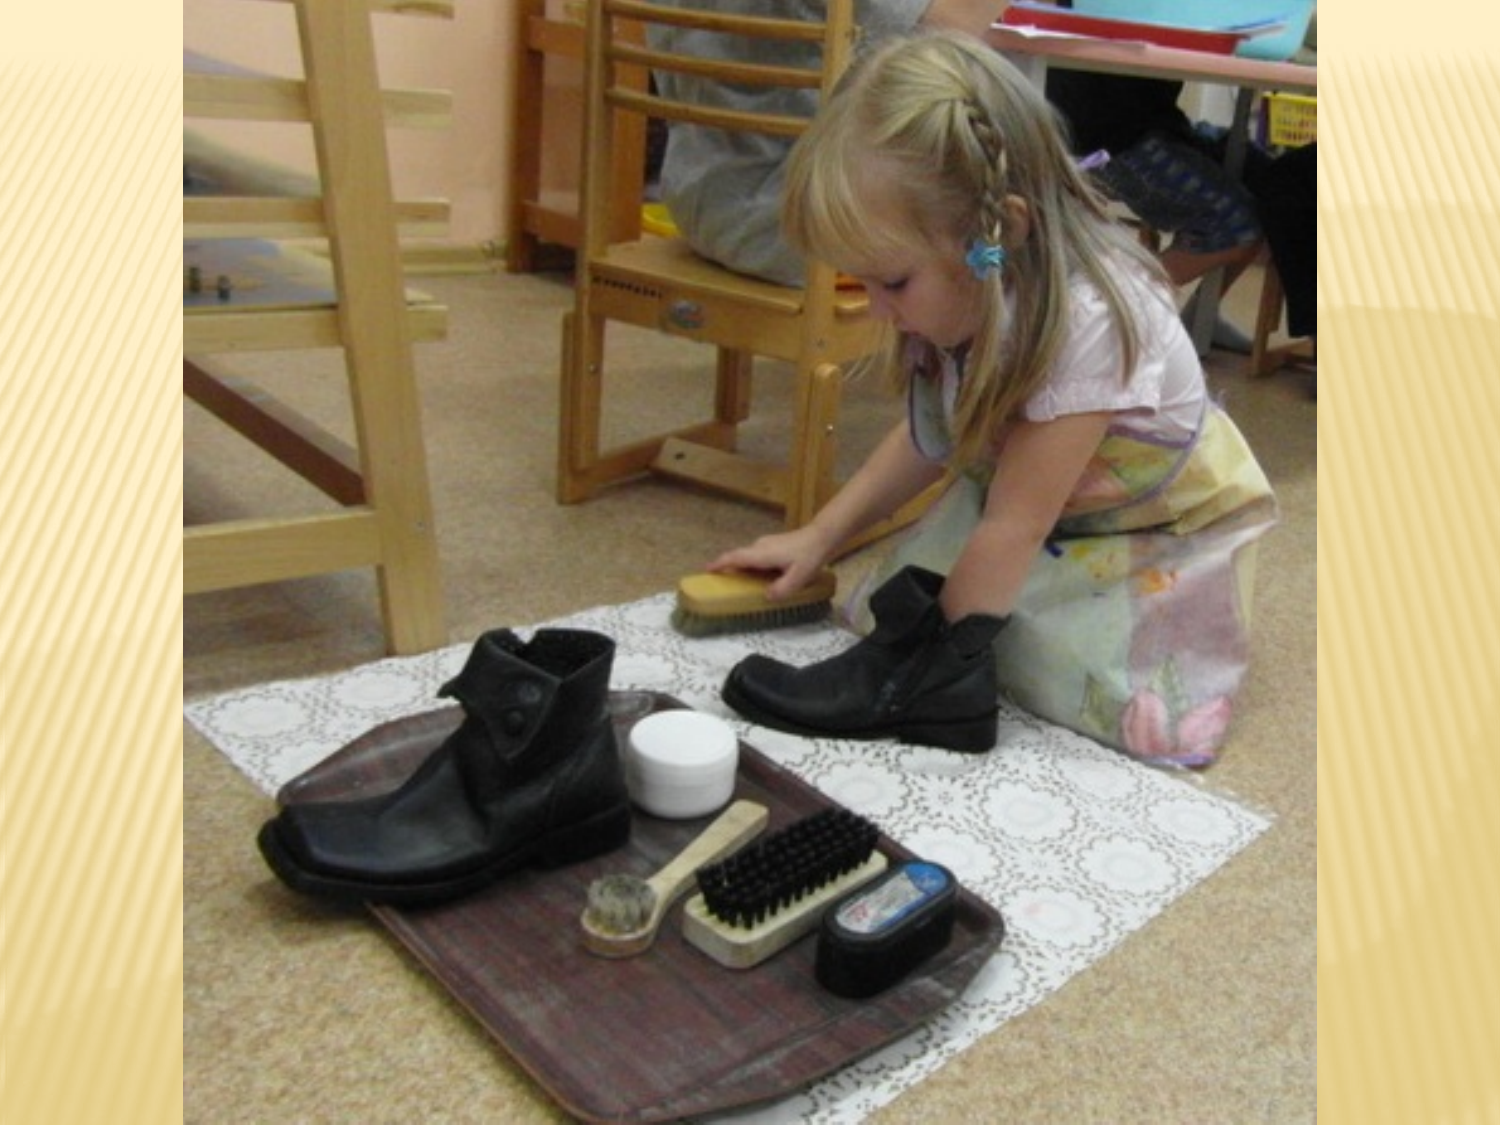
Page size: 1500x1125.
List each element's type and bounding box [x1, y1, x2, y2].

picture [183, 0, 1317, 1125]
